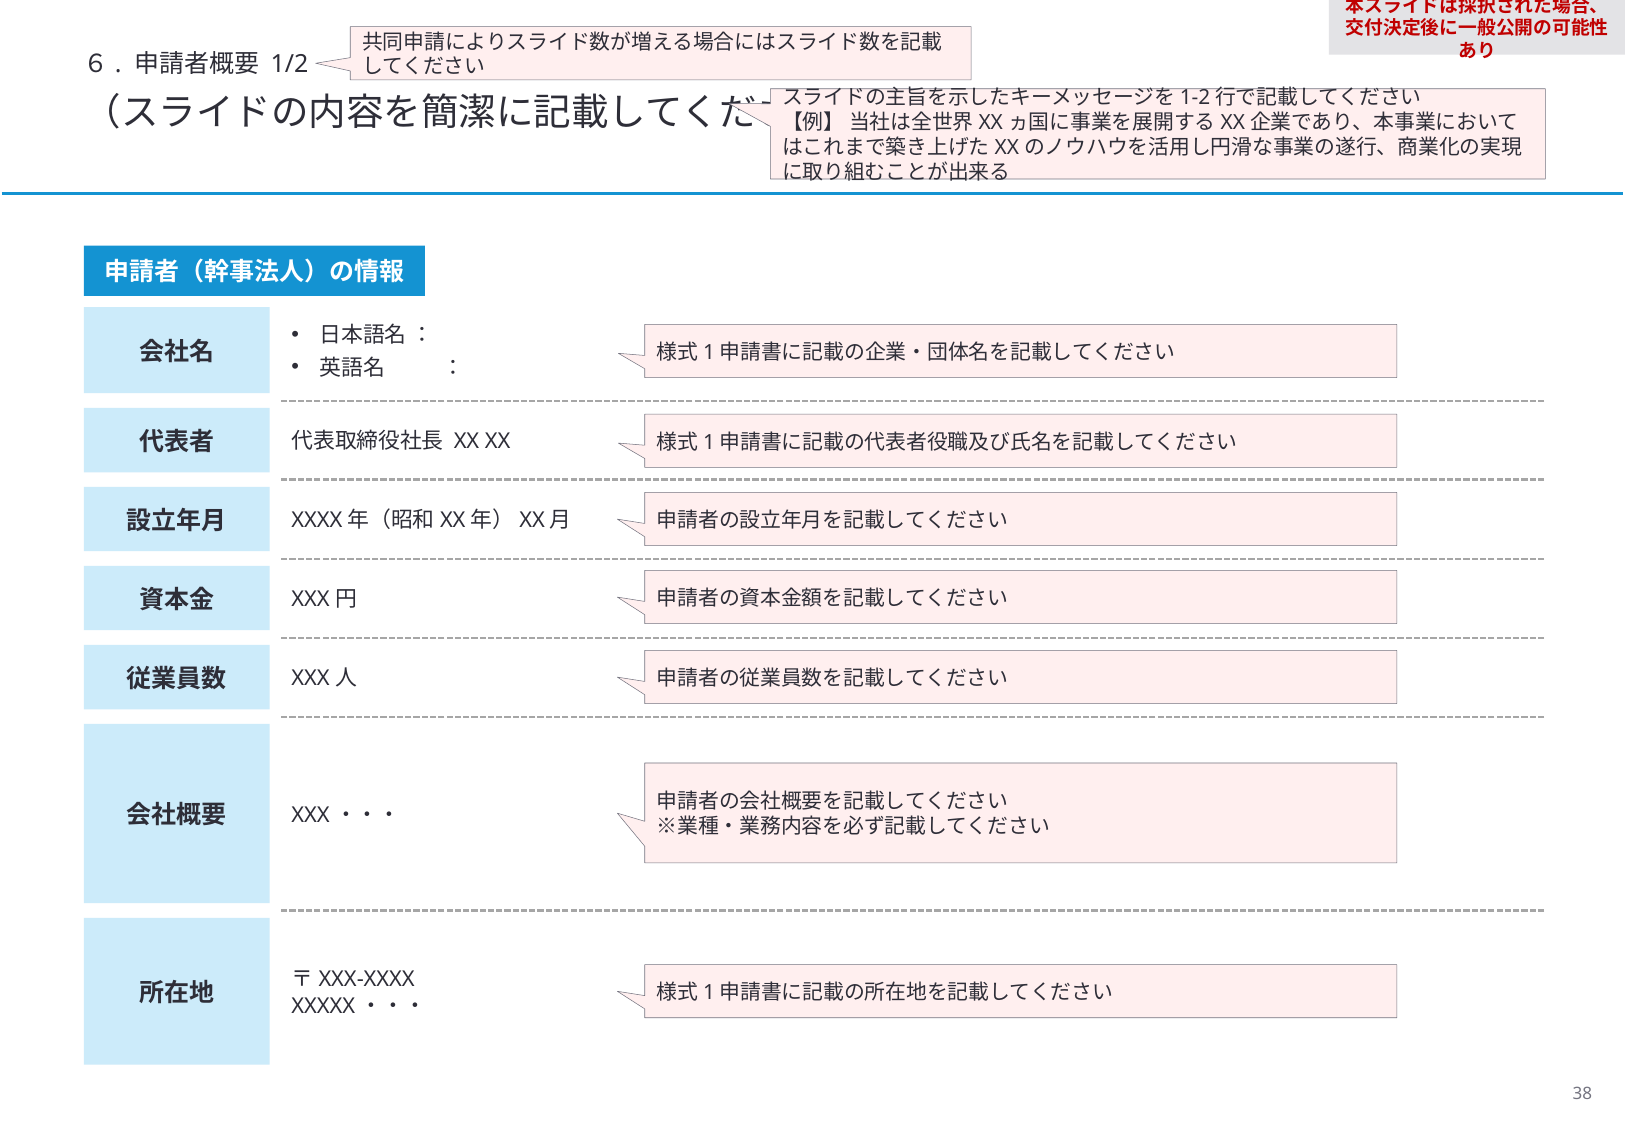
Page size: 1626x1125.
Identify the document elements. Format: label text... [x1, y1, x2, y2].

text_box XXX円 [279, 565, 1542, 631]
text_box 申請者の設立年月を記載してください [616, 491, 1398, 547]
list （スライドの内容を簡潔に記載してください） [84, 83, 1543, 183]
text_box XXX・・・ [279, 723, 1542, 904]
list ６. 申請者概要 1/2 [84, 40, 1543, 82]
text_box 様式1申請書に記載の代表者役職及び氏名を記載してください [617, 413, 1398, 469]
text_box 本スライドは採択された場合、交付決定後に一般公開の可能性あり [1328, 0, 1625, 55]
text_box XXX人 [279, 644, 1542, 710]
text_box 様式1申請書に記載の所在地を記載してください [616, 963, 1398, 1019]
text_box 所在地 [83, 917, 270, 1065]
text_box 代表取締役社長 XX XX [279, 407, 1542, 473]
text_box 設立年月 [83, 486, 270, 552]
text_box XXXX年（昭和XX年）XX月 [279, 486, 1542, 552]
text_box 会社名 [83, 306, 270, 394]
text_box 申請者の従業員数を記載してください [616, 649, 1398, 705]
text_box 共同申請によりスライド数が増える場合にはスライド数を記載してください [314, 25, 973, 81]
text_box スライドの主旨を示したキーメッセージを1-2行で記載してください 【例】 当社は全世界XXヵ国に事業を展開するXX企業であり、本事業においてはこれまで築き上げたXXのノウハウを活用し円滑な事業の遂行、商業化の実現に取り組むことが出来る [728, 87, 1547, 180]
text_box 従業員数 [83, 644, 270, 710]
text_box 日本語名 ： 英語名 ： [279, 306, 1542, 394]
text_box 申請者の会社概要を記載してください ※業種・業務内容を必ず記載してください [616, 762, 1398, 864]
text_box 申請者の資本金額を記載してください [616, 569, 1398, 625]
text_box 代表者 [83, 407, 270, 473]
text_box 様式1申請書に記載の企業・団体名を記載してください [617, 323, 1398, 379]
text_box 資本金 [83, 565, 270, 631]
text_box 会社概要 [83, 723, 270, 904]
text_box 申請者（幹事法人）の情報 [83, 245, 426, 297]
text_box 〒XXX-XXXX XXXXX・・・ [279, 917, 1542, 1065]
